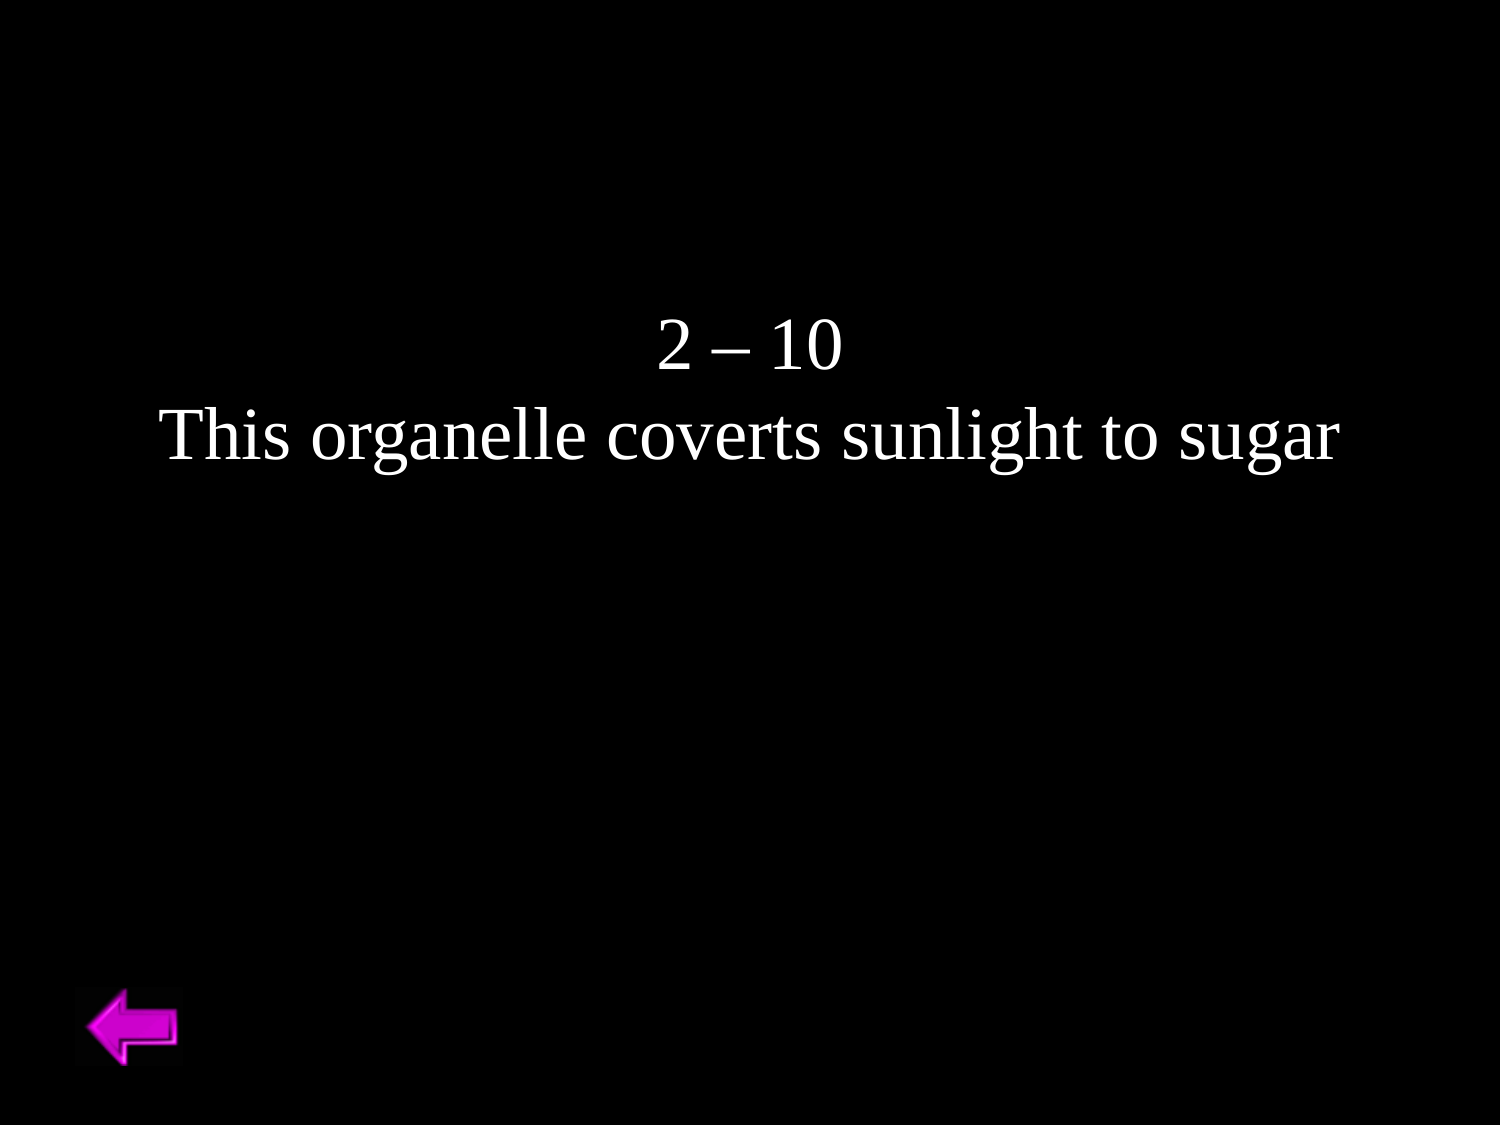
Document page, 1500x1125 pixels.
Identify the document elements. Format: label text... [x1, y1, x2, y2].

text_box 2 – 10 This organelle coverts sunlight to sugar [0, 287, 1500, 483]
picture [74, 987, 183, 1066]
